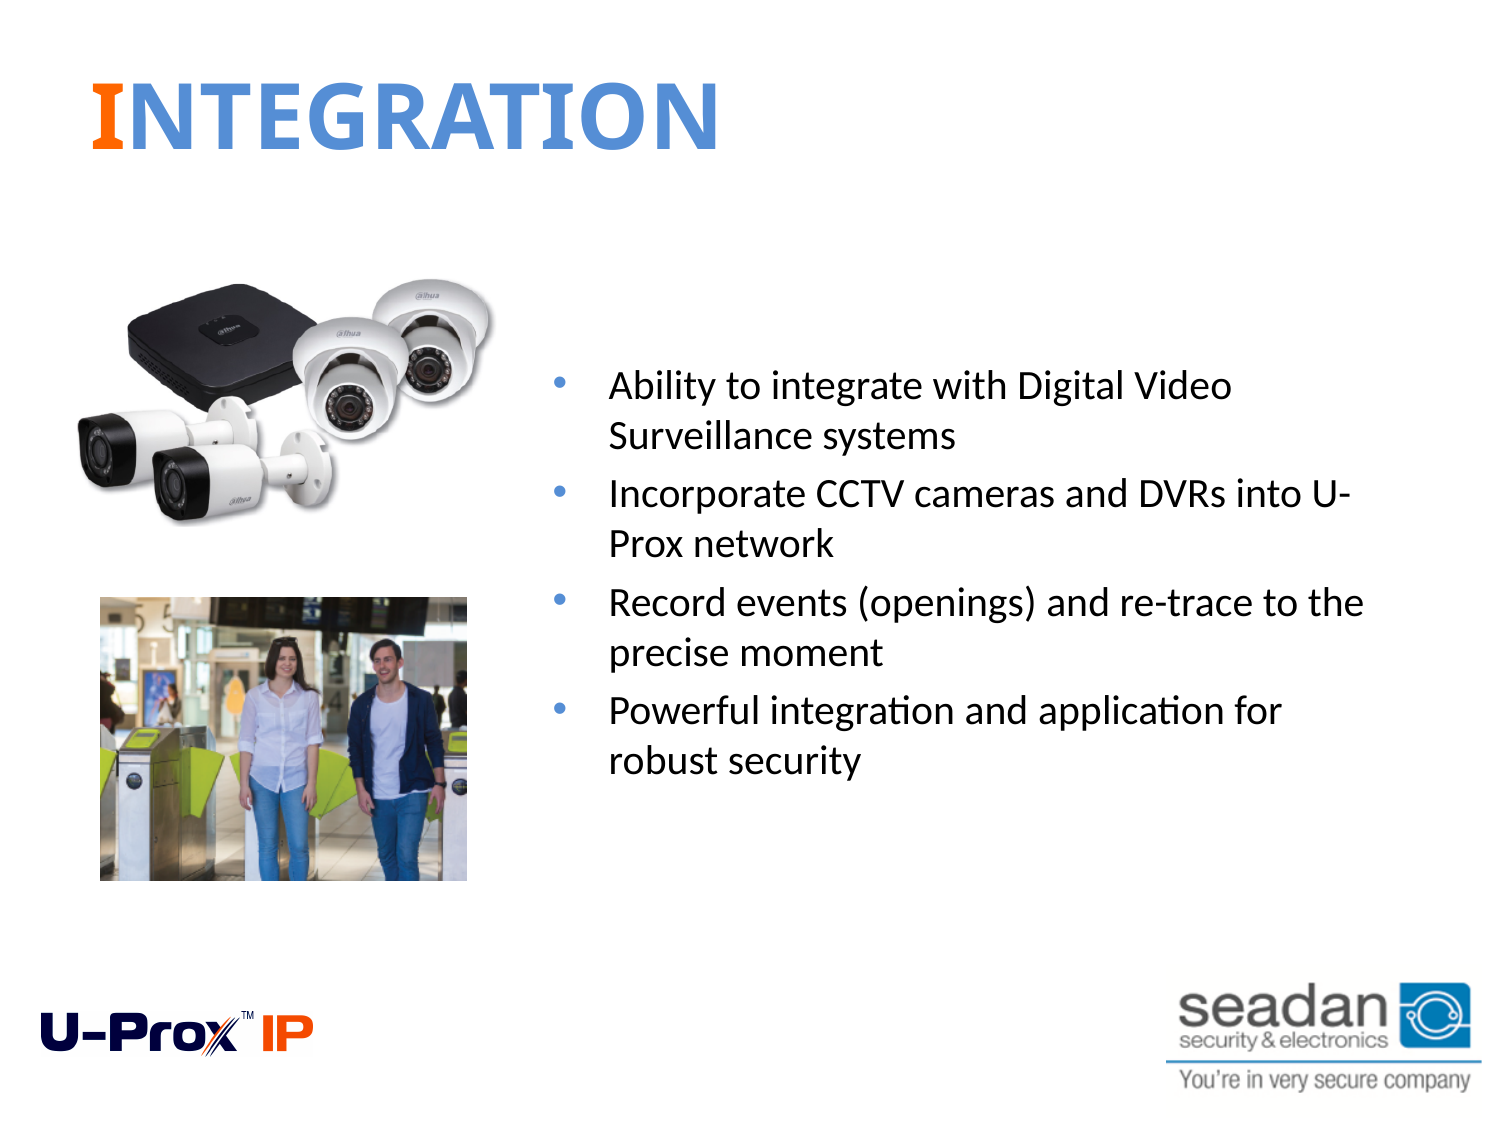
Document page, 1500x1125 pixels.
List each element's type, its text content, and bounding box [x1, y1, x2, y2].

picture [76, 266, 510, 528]
title INTEGRATION [75, 19, 1425, 207]
picture [100, 597, 467, 882]
picture [41, 1011, 313, 1057]
list Ability to integrate with Digital Video Surveillance systems Incorporate CCTV cameras and DVRs into U-Prox network Record events (openings) and re-trace to the precise moment Powerful integration and application for robust security [537, 349, 1400, 1093]
picture [1166, 964, 1483, 1118]
